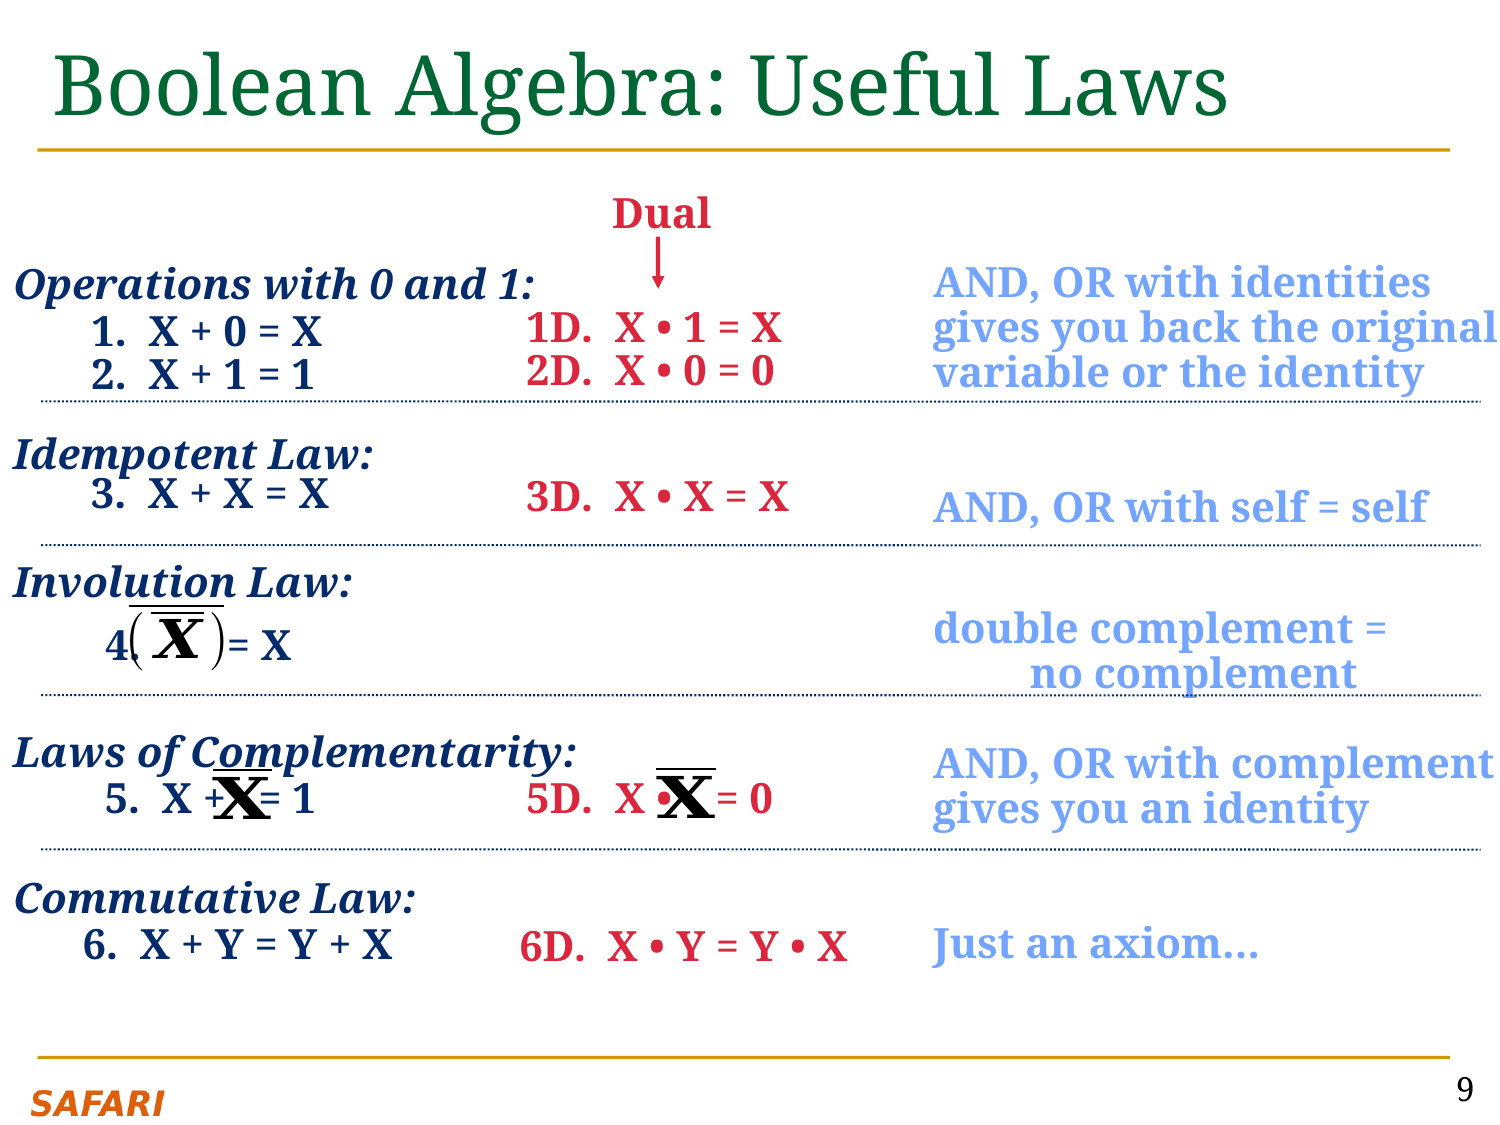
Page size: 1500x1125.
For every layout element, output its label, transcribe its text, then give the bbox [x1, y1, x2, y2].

text_box 3D. X • X = X [516, 472, 830, 523]
title Boolean Algebra: Useful Laws [37, 24, 1450, 170]
text_box 1. X + 0 = X 2. X + 1 = 1 [80, 308, 333, 402]
text_box 6. X + Y = Y + X [72, 921, 404, 973]
text_box 5. X + = 1 [94, 774, 327, 826]
text_box 3. X + X = X [80, 470, 340, 522]
text_box 4. = X [94, 621, 302, 673]
slide_number 9 [1139, 1045, 1490, 1121]
text_box [651, 236, 665, 289]
picture [29, 1083, 169, 1124]
text_box 6D. X • Y = Y • X [508, 923, 880, 973]
text_box 5D. X • = 0 [516, 774, 837, 863]
text_box AND, OR with identities gives you back the original variable or the identity AND, OR with self = self double complement = no complement AND, OR with complement gives you an identity Just an axiom… [918, 253, 1500, 977]
text_box 1D. X • 1 = X 2D. X • 0 = 0 [516, 304, 821, 393]
text_box Dual [597, 184, 762, 247]
text_box Operations with 0 and 1: Idempotent Law: Involution Law: Laws of Complementarity: Commutative Law: [2, 261, 589, 927]
